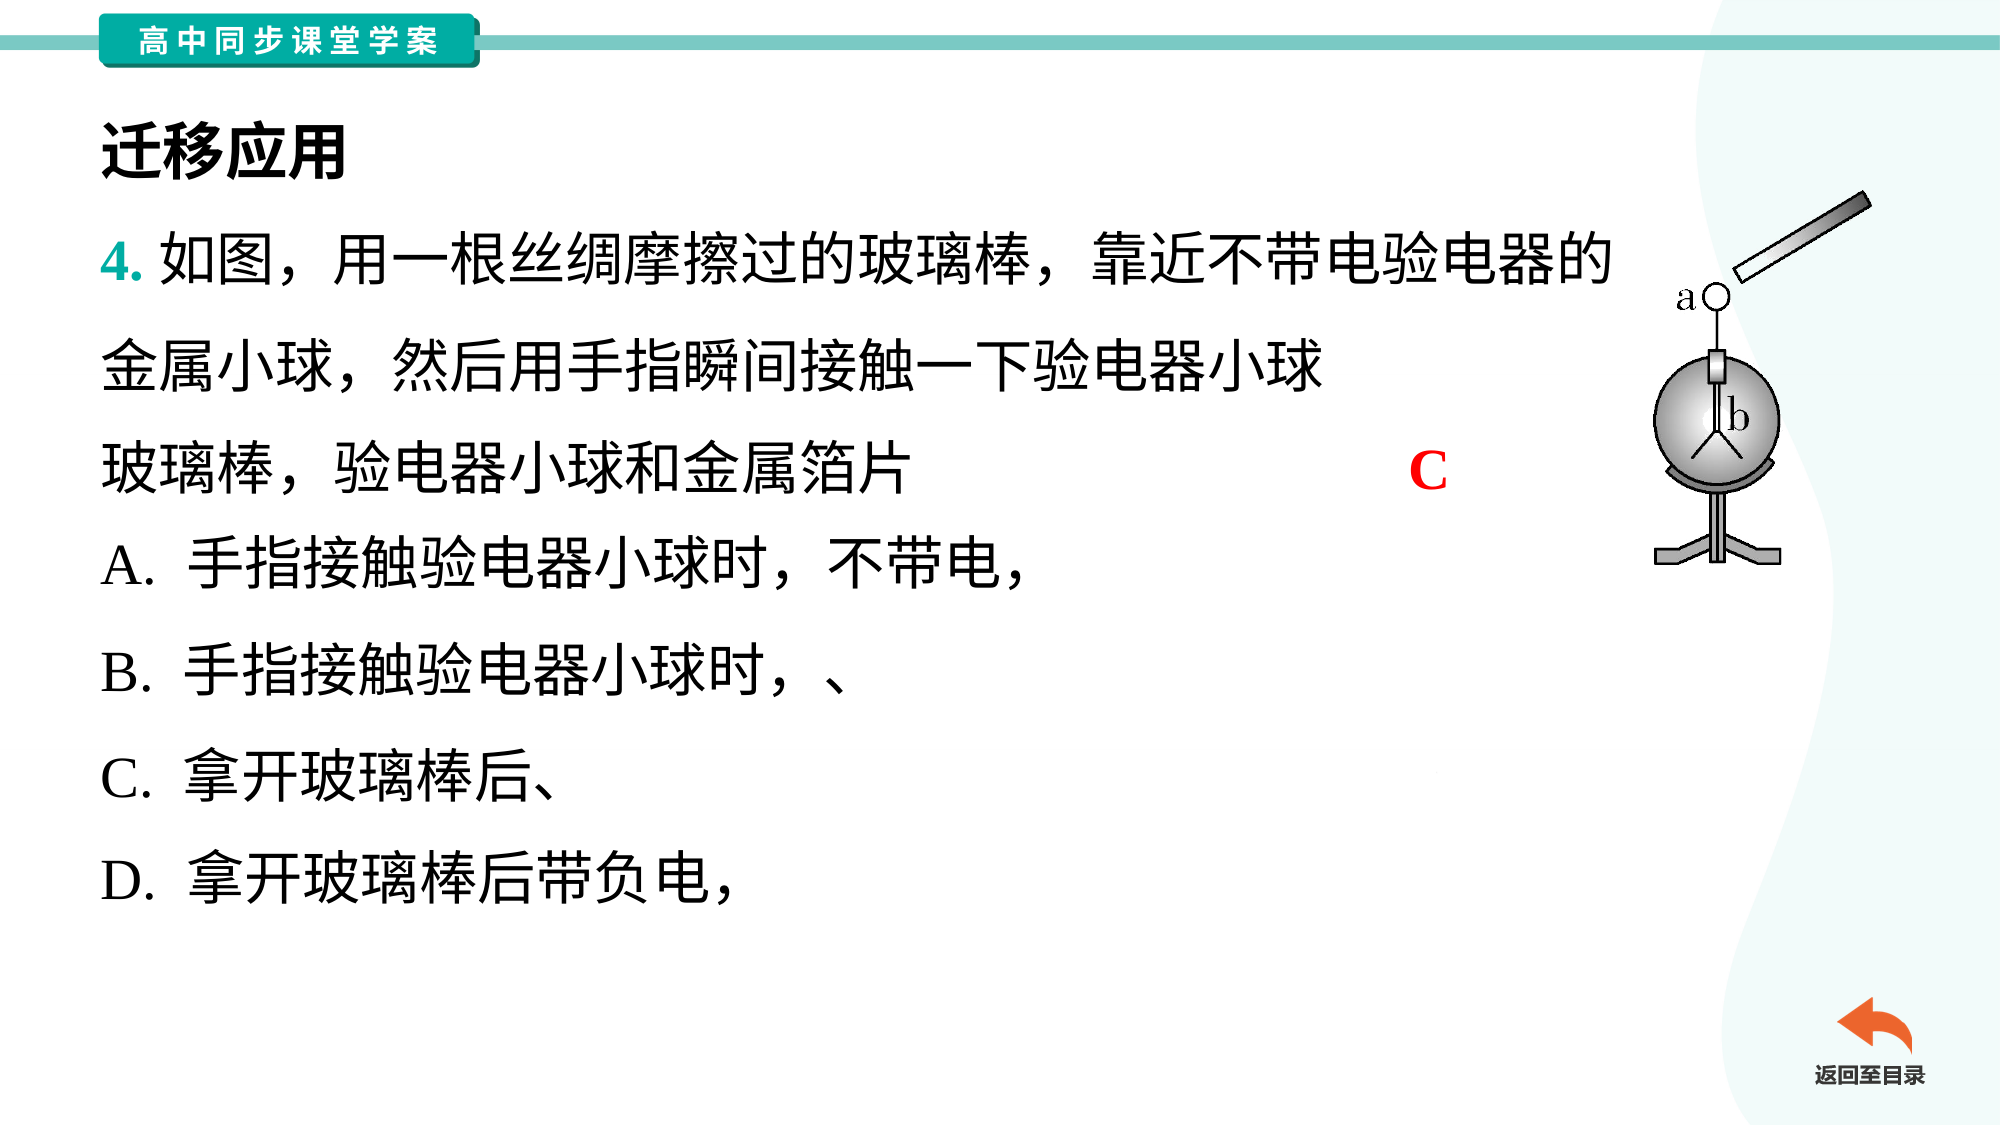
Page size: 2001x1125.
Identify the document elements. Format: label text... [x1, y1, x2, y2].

text_box 迁移应用 [100, 76, 1899, 248]
text_box C [1387, 396, 1473, 490]
picture [0, 0, 2000, 1125]
